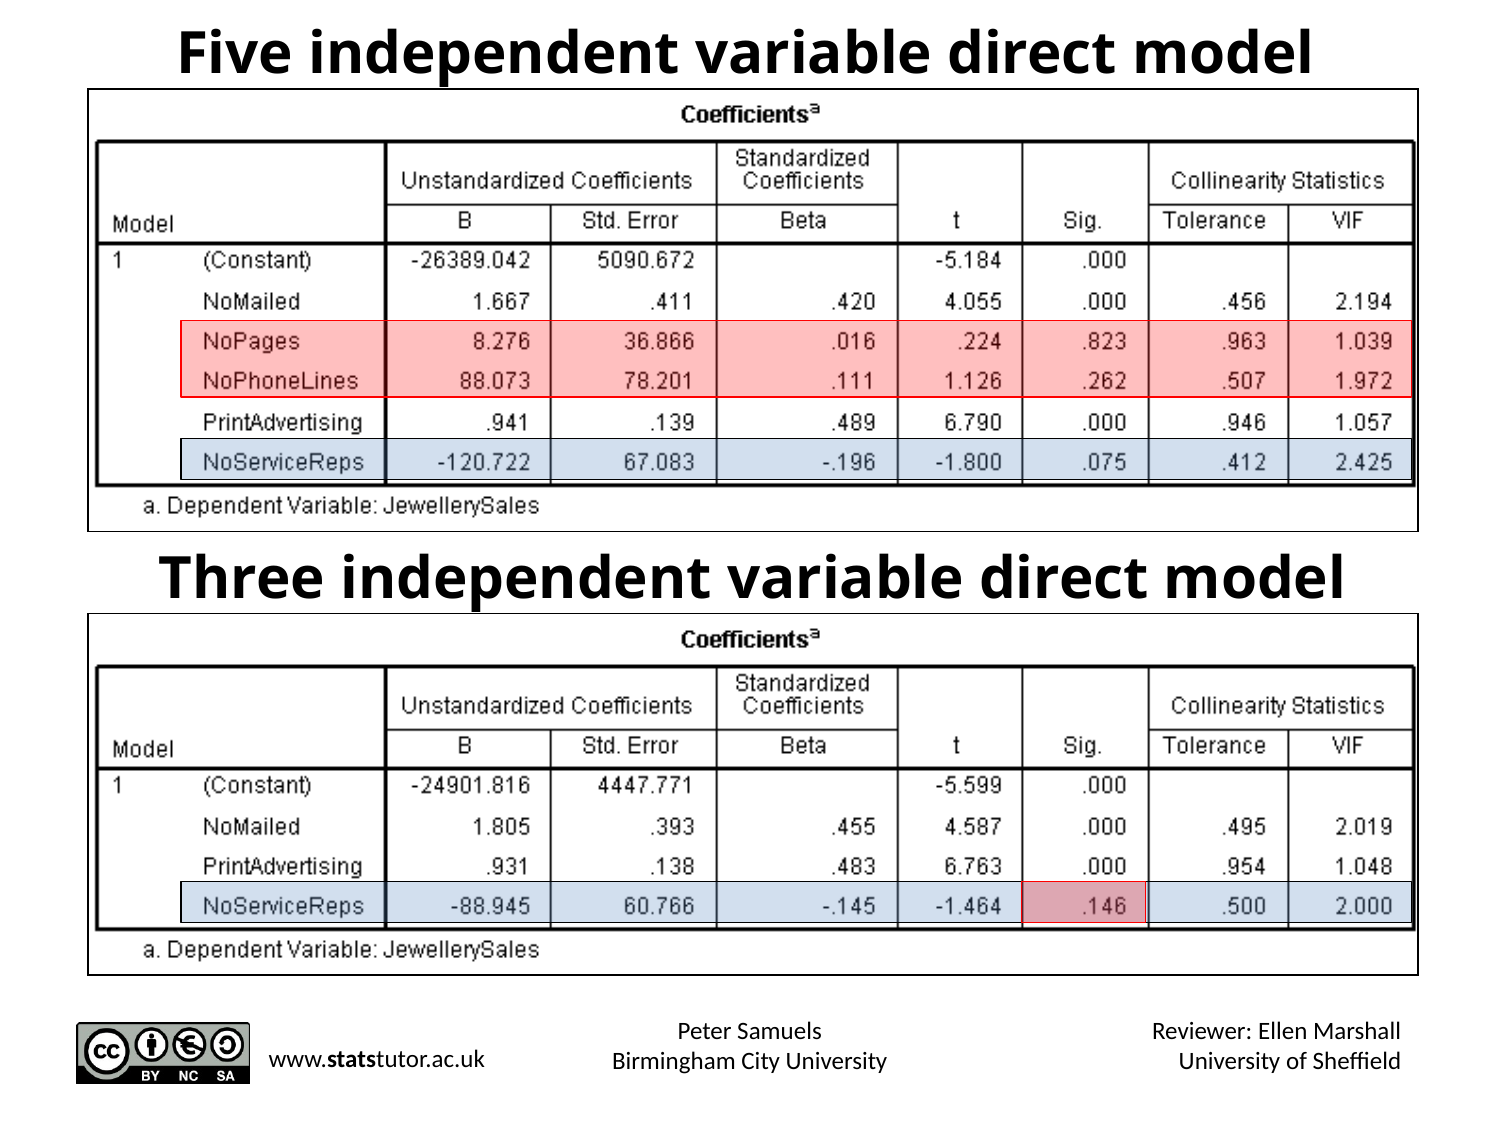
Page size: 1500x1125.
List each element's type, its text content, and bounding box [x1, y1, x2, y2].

text_box Reviewer: Ellen Marshall University of Sheffield [1038, 1007, 1417, 1083]
picture [88, 89, 1418, 532]
text_box Three independent variable direct model [70, 533, 1436, 619]
picture [88, 613, 1418, 975]
text_box www.statstutor.ac.uk [254, 1035, 573, 1080]
text_box Peter Samuels Birmingham City University [549, 1007, 951, 1083]
text_box Five independent variable direct model [73, 7, 1418, 93]
picture [76, 1022, 251, 1084]
